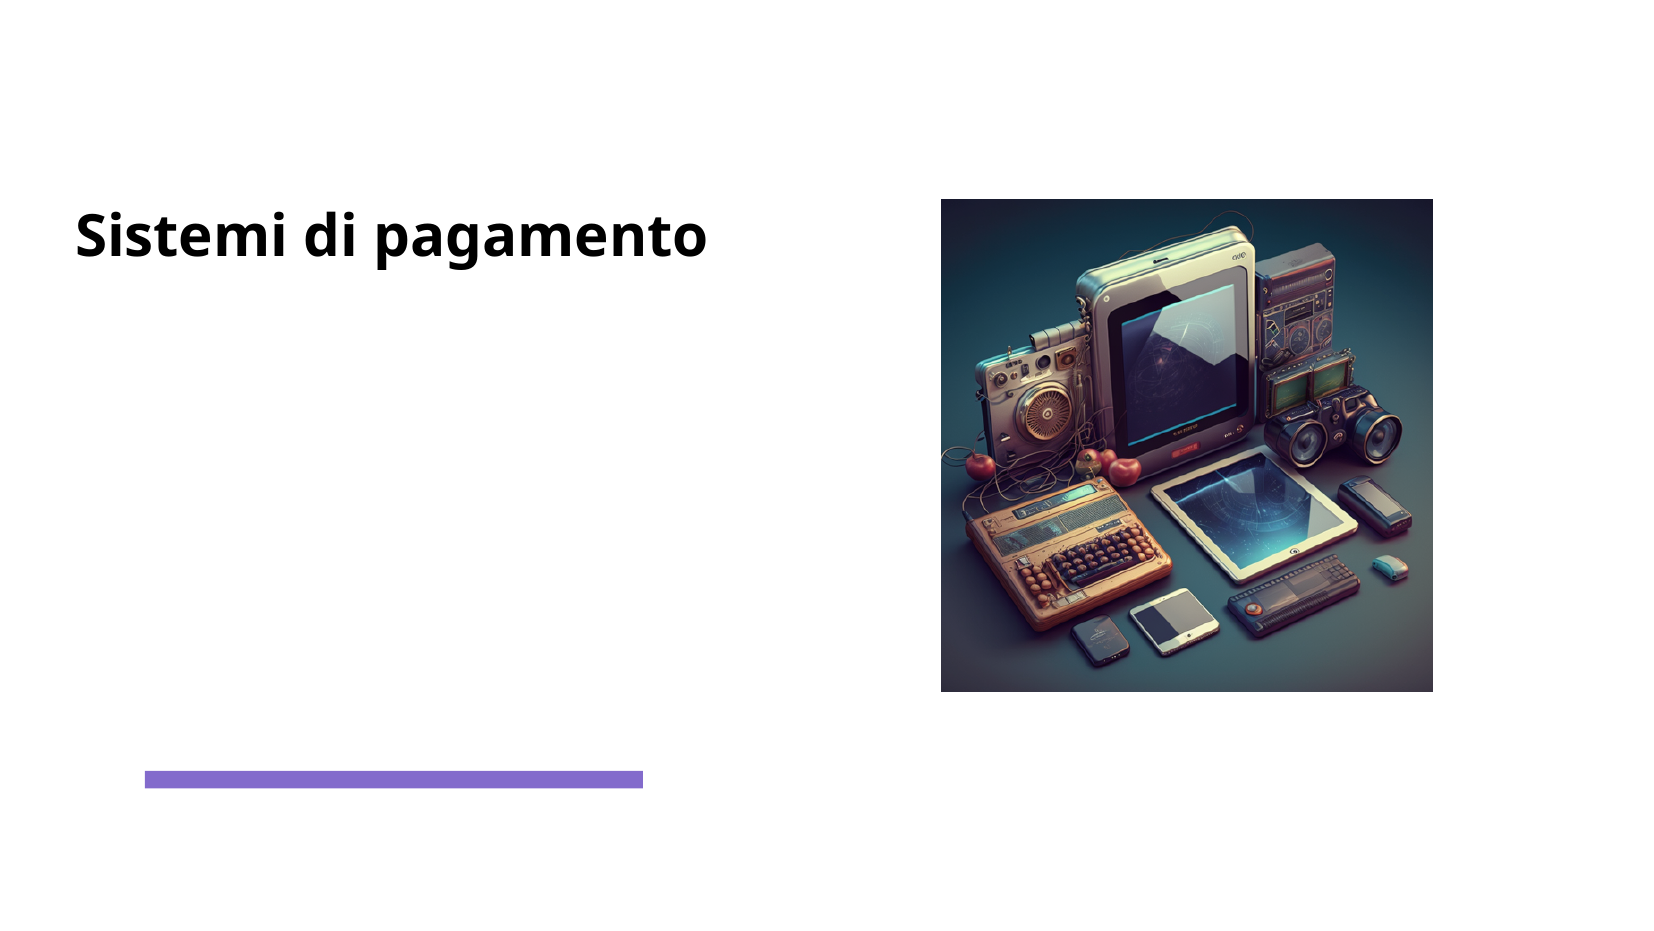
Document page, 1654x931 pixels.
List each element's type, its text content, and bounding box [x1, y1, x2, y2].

title Sistemi di pagamento [74, 162, 712, 305]
picture [941, 199, 1433, 692]
